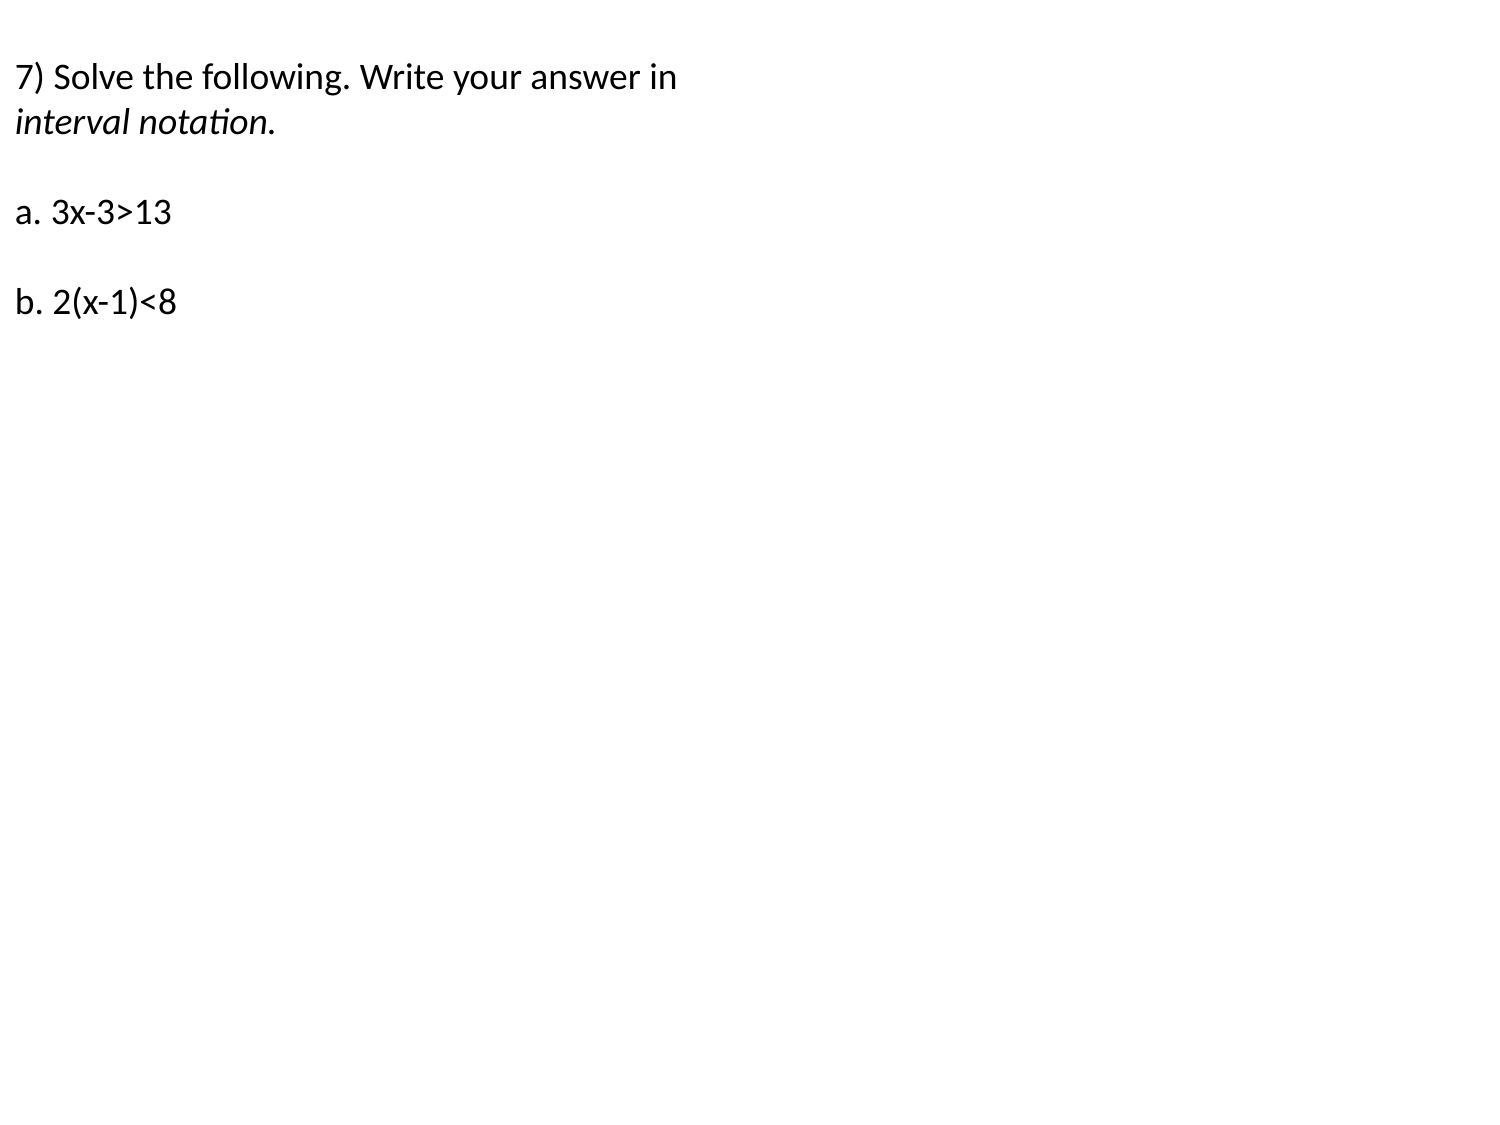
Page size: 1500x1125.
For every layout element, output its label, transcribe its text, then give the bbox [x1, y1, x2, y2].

text_box 7) Solve the following. Write your answer in interval notation. a. 3x-3>13 b. 2(x-1)<8 [0, 0, 750, 330]
